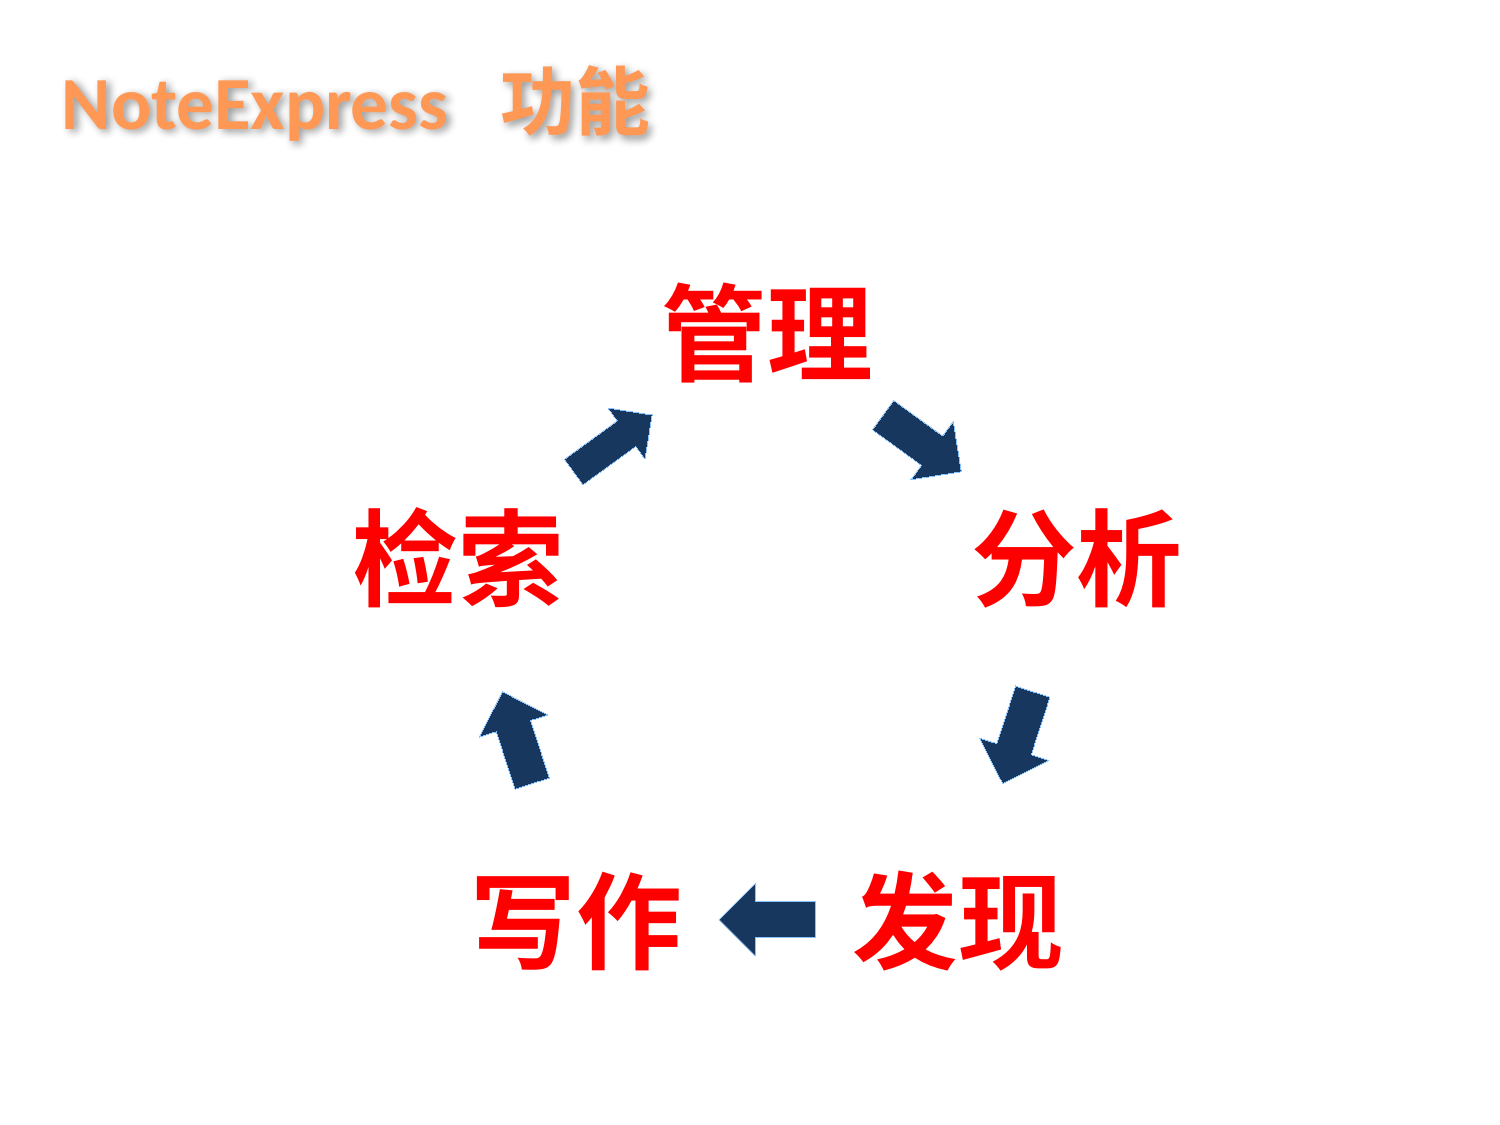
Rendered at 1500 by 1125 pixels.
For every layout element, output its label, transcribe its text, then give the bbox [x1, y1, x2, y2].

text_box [187, 222, 1348, 1090]
text_box NoteExpress 功能 [46, 46, 926, 152]
